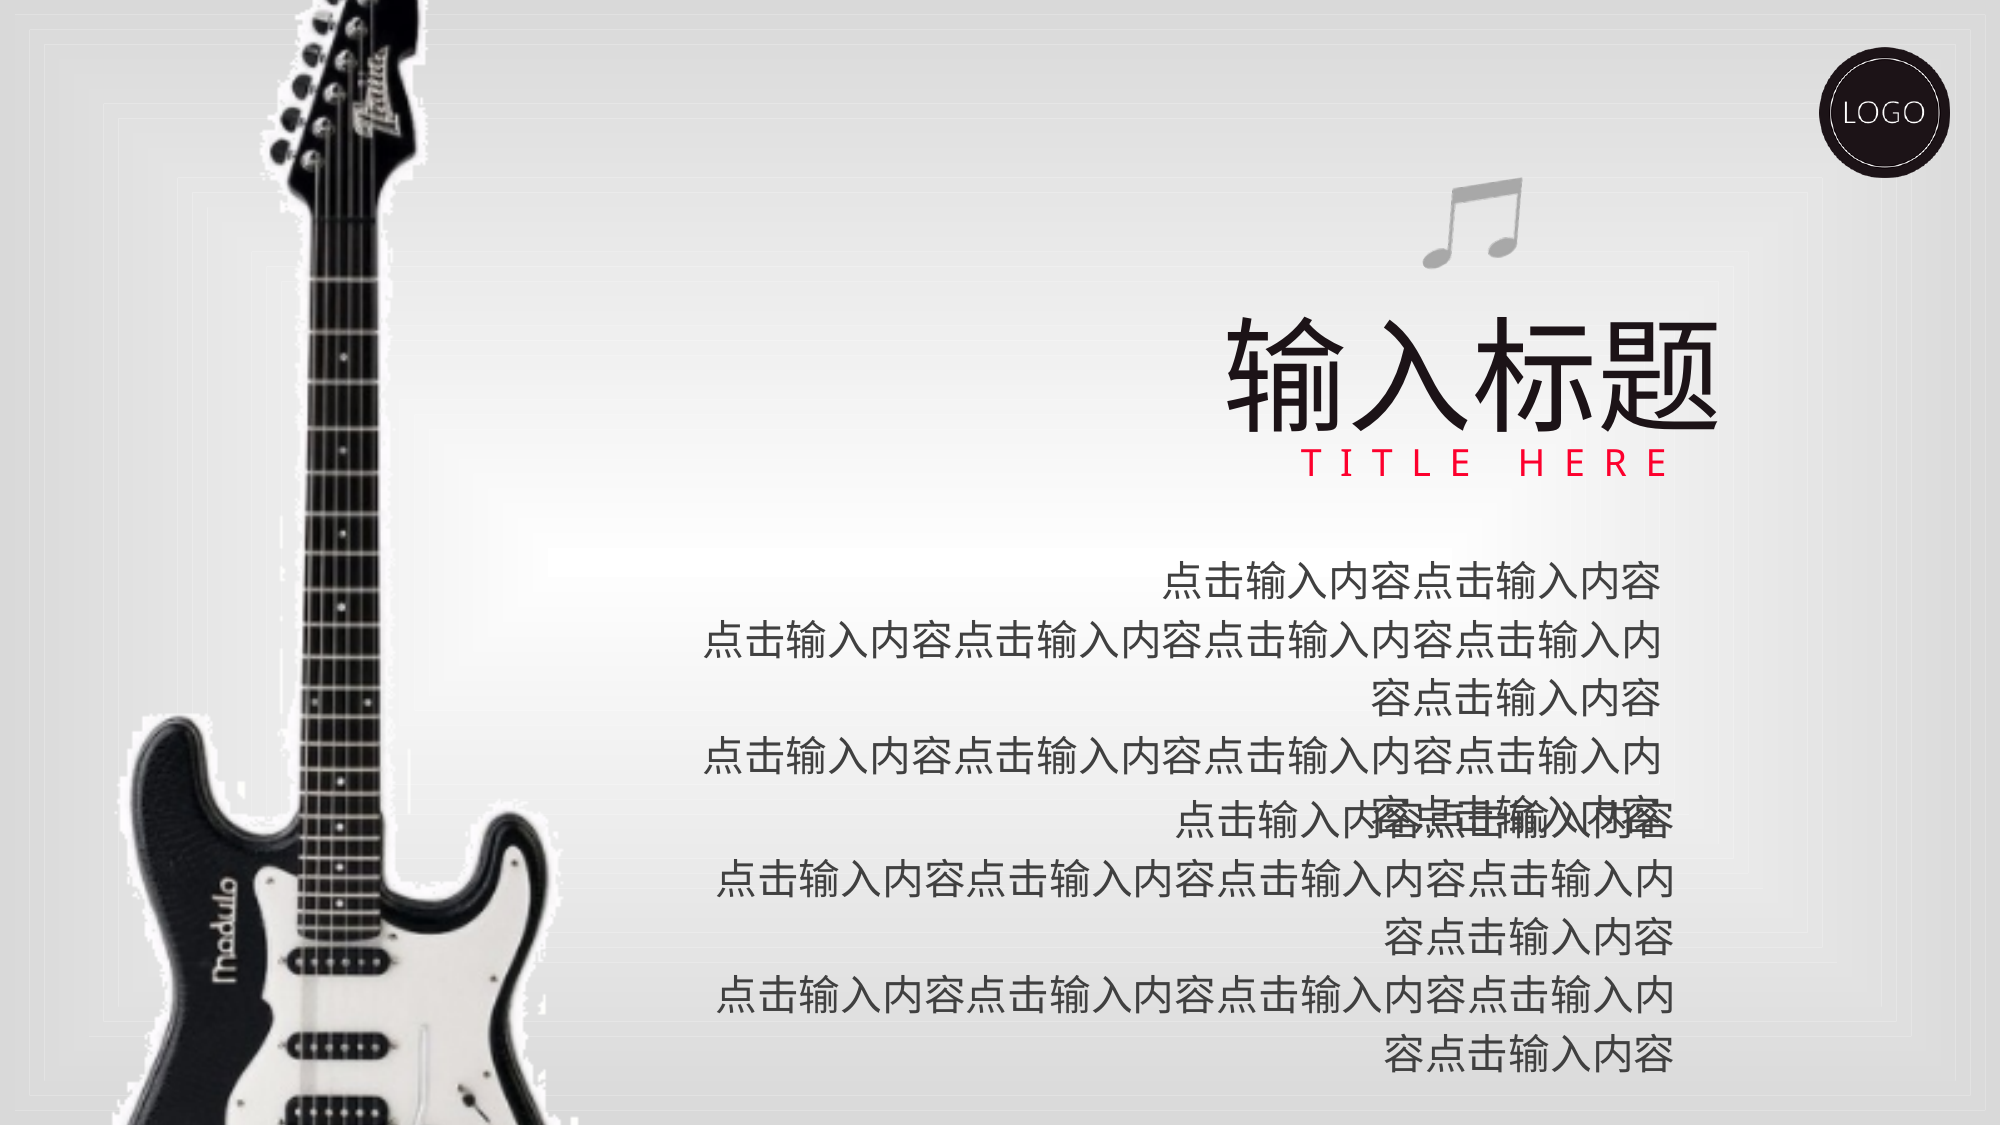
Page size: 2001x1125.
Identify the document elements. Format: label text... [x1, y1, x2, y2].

text_box 点击输入内容点击输入内容 点击输入内容点击输入内容点击输入内容点击输入内容点击输入内容 点击输入内容点击输入内容点击输入内容点击输入内容点击输入内容 [691, 778, 1691, 1085]
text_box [1268, 177, 1691, 493]
picture [0, 0, 624, 1125]
picture [1819, 46, 1950, 178]
text_box 点击输入内容点击输入内容 点击输入内容点击输入内容点击输入内容点击输入内容点击输入内容 点击输入内容点击输入内容点击输入内容点击输入内容点击输入内容 [678, 539, 1678, 846]
